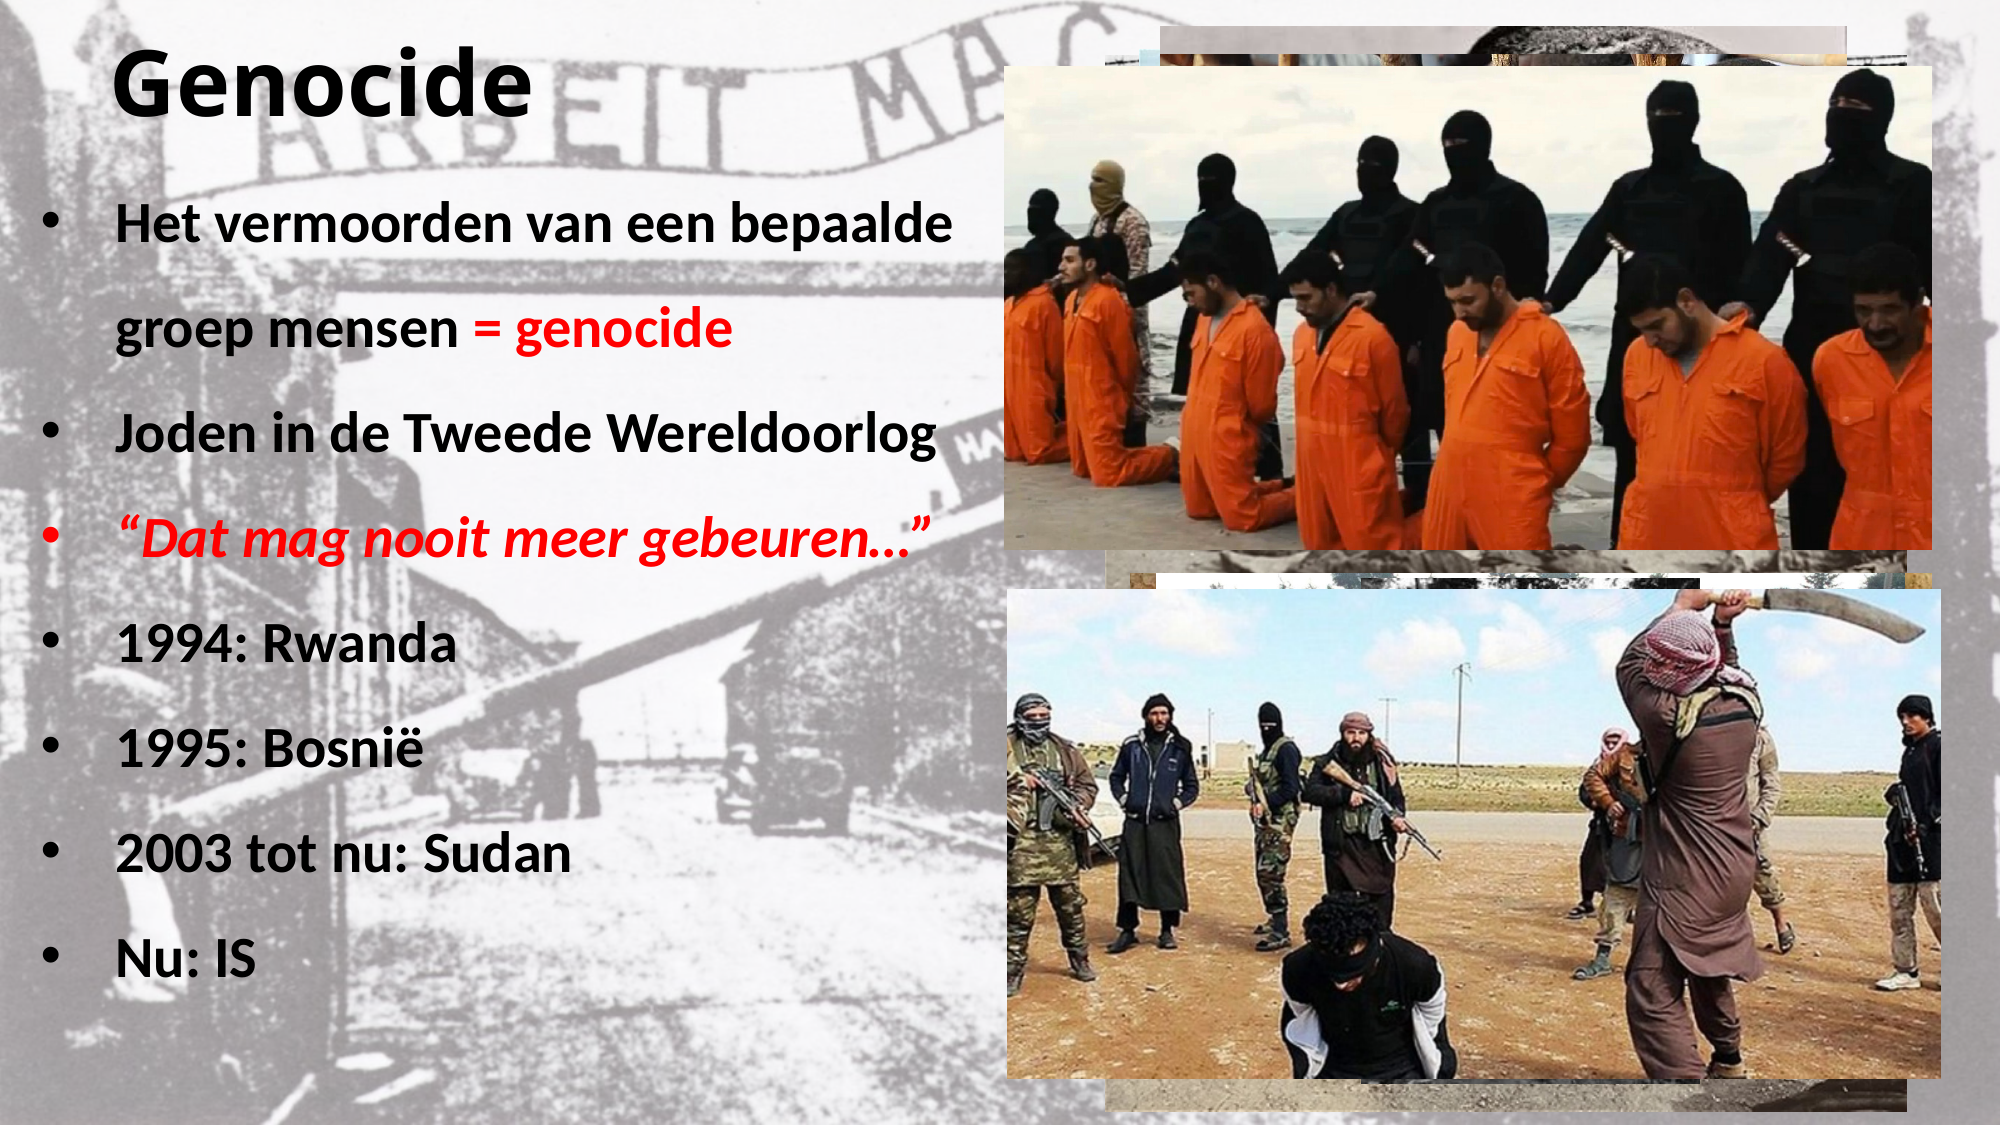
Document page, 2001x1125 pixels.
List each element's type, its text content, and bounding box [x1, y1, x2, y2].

title Genocide [94, 25, 1743, 149]
text_box Het vermoorden van een bepaalde groep mensen = genocide Joden in de Tweede Wereldoorlog “Dat mag nooit meer gebeuren…” 1994: Rwanda 1995: Bosnië 2003 tot nu: Sudan Nu: IS [25, 142, 977, 997]
picture [1003, 26, 1941, 1112]
